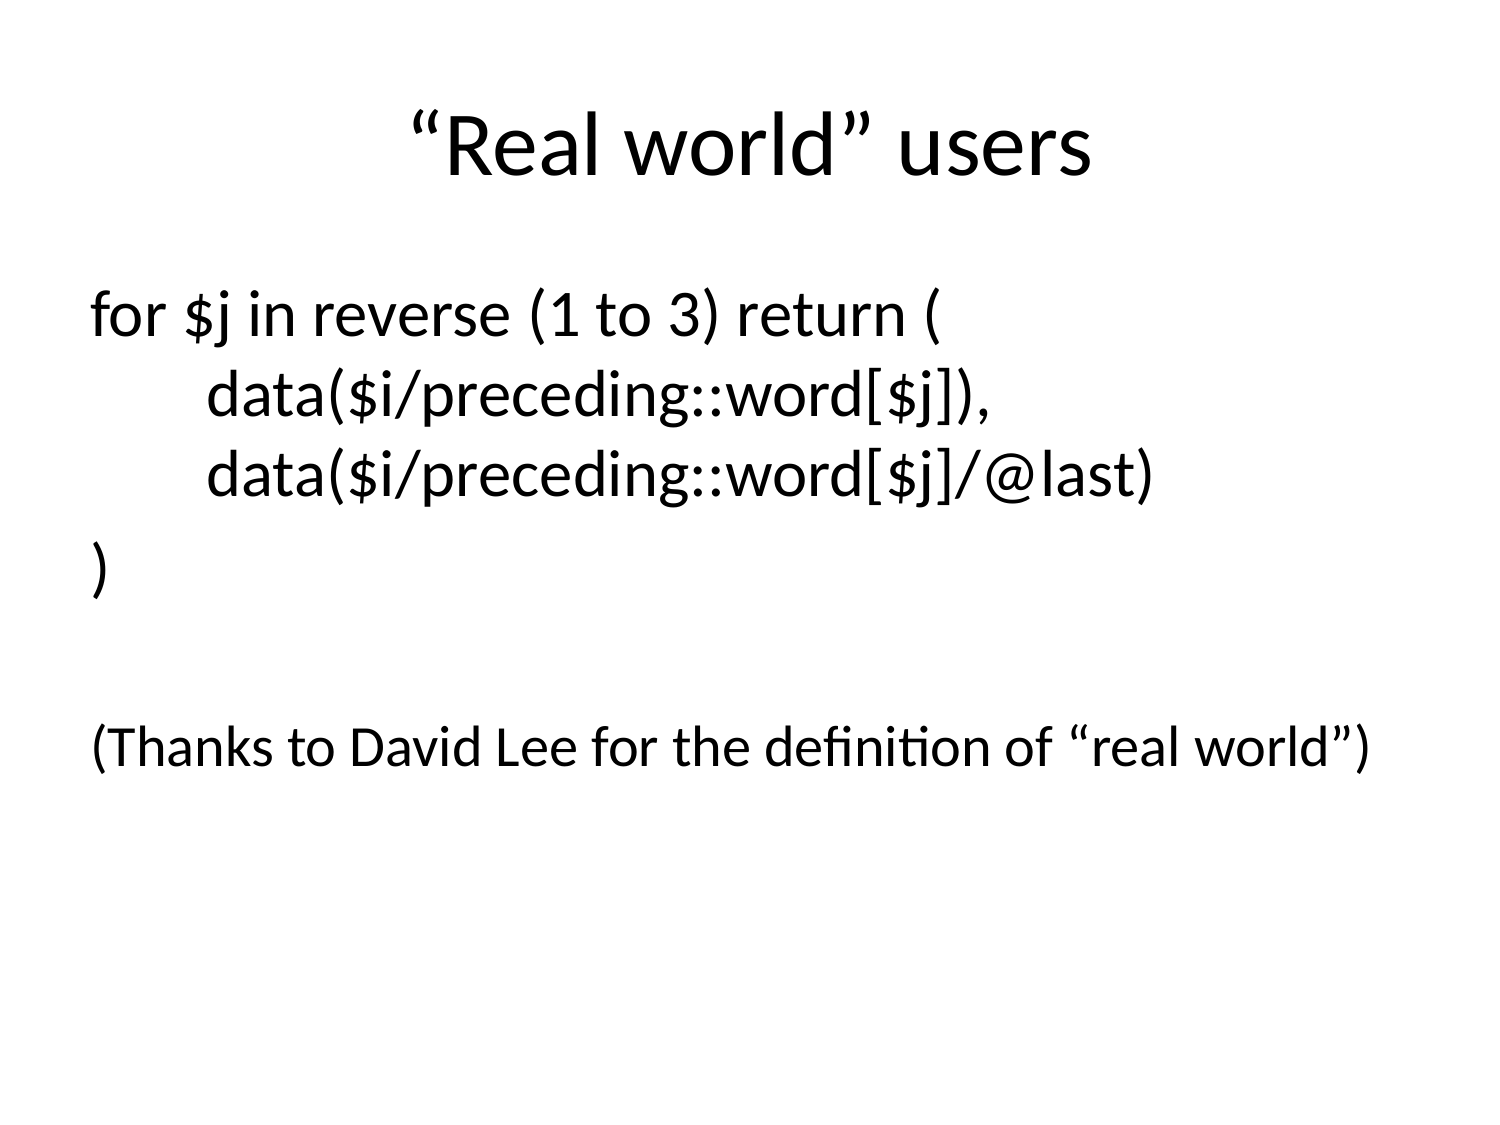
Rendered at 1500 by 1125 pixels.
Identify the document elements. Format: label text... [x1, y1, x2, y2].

title “Real world” users [75, 45, 1425, 233]
list for $j in reverse (1 to 3) return ( data($i/preceding::word[$j]), data($i/preceding::word[$j]/@last) ) (Thanks to David Lee for the definition of “real world”) [75, 262, 1425, 1005]
